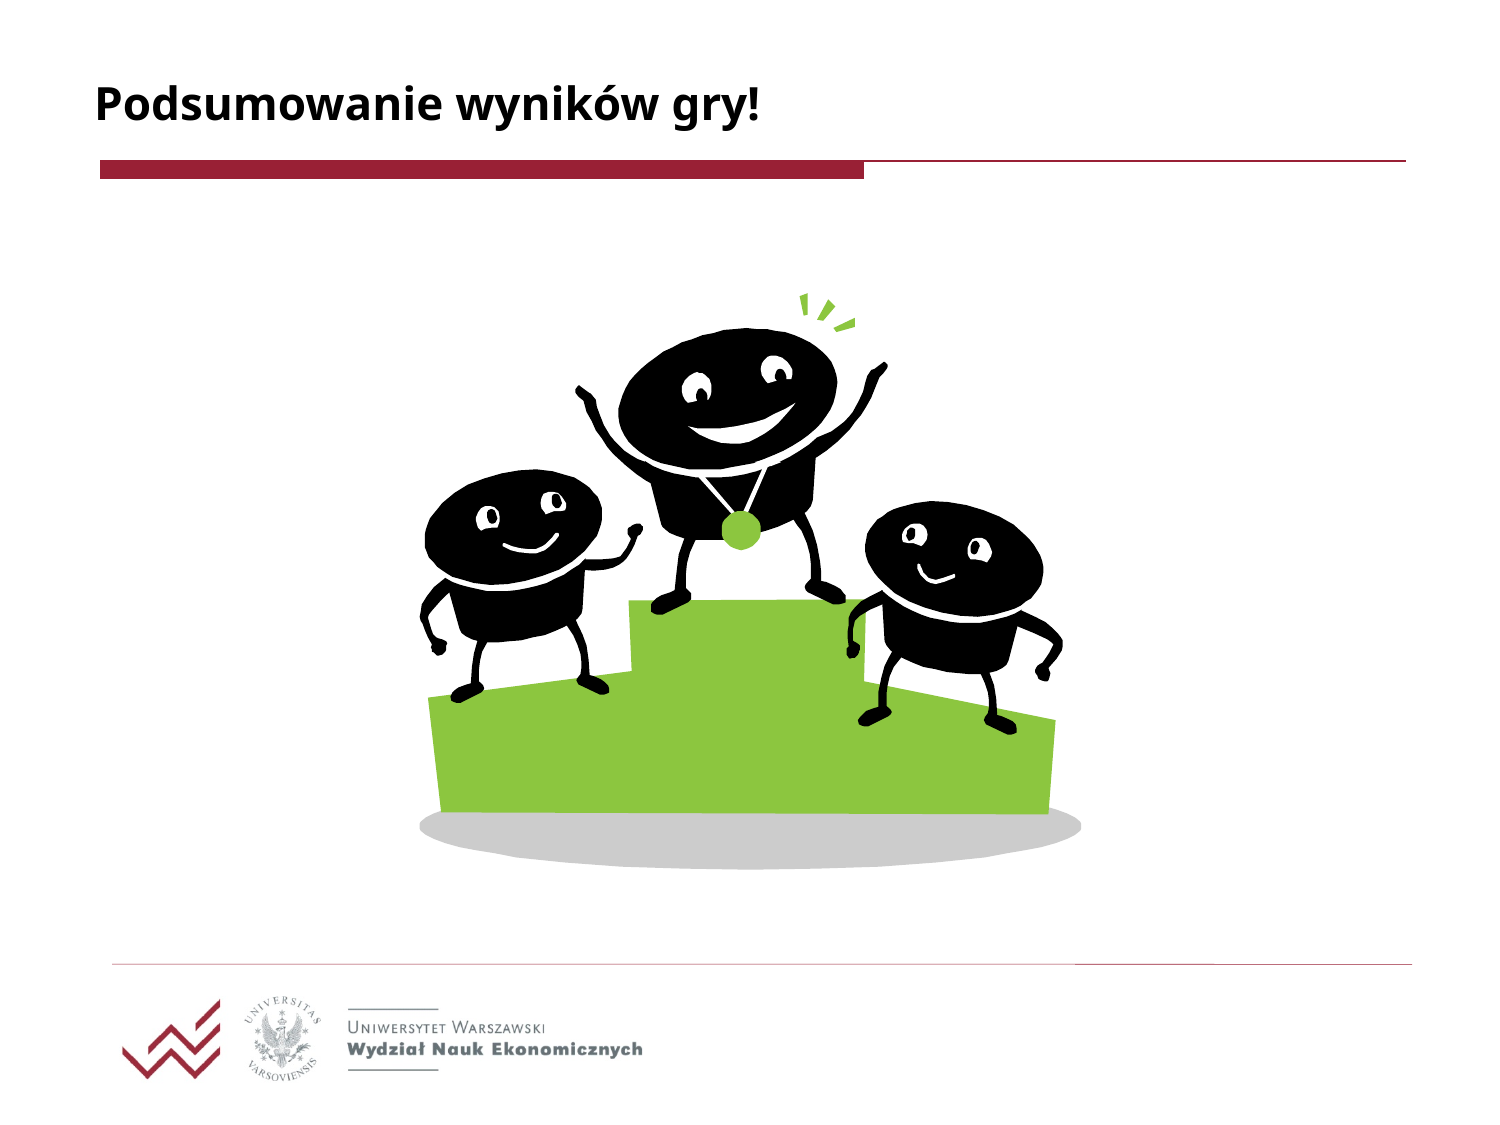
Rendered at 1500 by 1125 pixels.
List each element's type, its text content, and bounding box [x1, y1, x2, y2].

picture [419, 292, 1082, 870]
picture [75, 952, 688, 1125]
title Podsumowanie wyników gry! [93, 42, 1406, 162]
